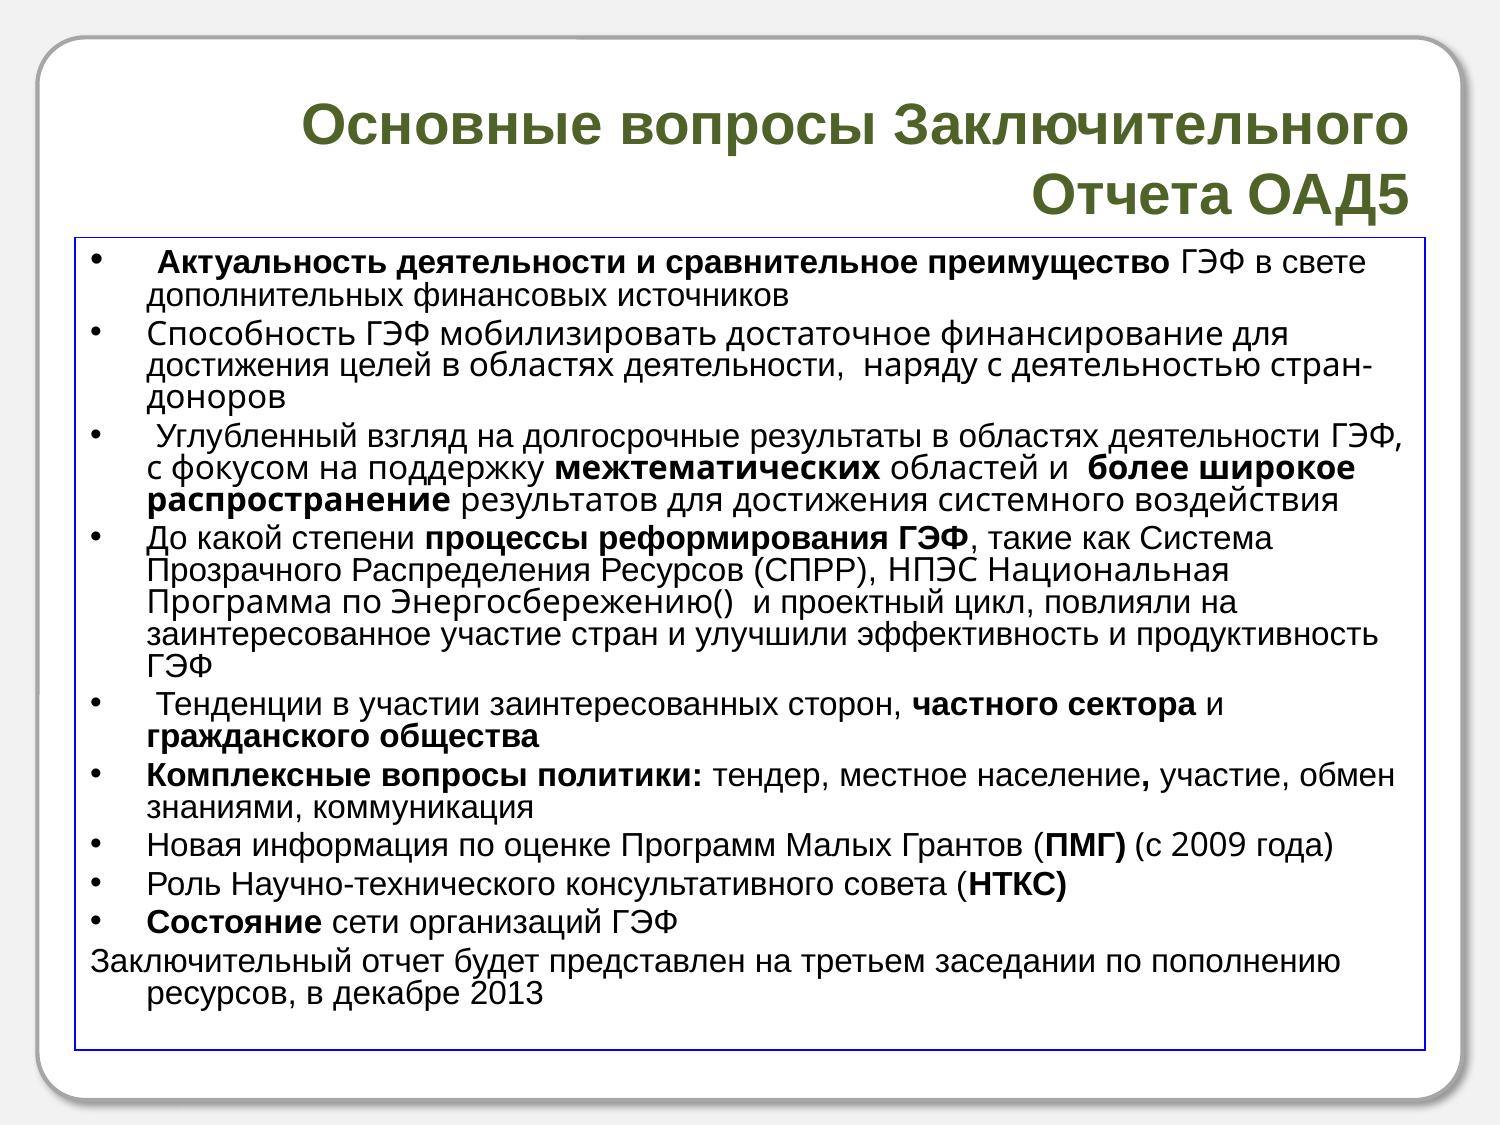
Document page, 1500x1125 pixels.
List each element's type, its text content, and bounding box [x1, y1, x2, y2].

list Актуальность деятельности и сравнительное преимущество ГЭФ в свете дополнительных финансовых источников Способность ГЭФ мобилизировать достаточное финансирование для достижения целей в областях деятельности, наряду с деятельностью стран-доноров Углубленный взгляд на долгосрочные результаты в областях деятельности ГЭФ, с фокусом на поддержку межтематических областей и более широкое распространение результатов для достижения системного воздействия До какой степени процессы реформирования ГЭФ, такие как Система Прозрачного Распределения Ресурсов (СПРР), НПЭС Национальная Программа по Энергосбережению() и проектный цикл, повлияли на заинтересованное участие стран и улучшили эффективность и продуктивность ГЭФ Тенденции в участии заинтересованных сторон, частного сектора и гражданского общества Комплексные вопросы политики: тендер, местное население, участие, обмен знаниями, коммуникация Новая информация по оценке Программ Малых Грантов (ПМГ) (с 2009 года) Роль Научно-технического консультативного совета (НТКС) Состояние сети организаций ГЭФ Заключительный отчет будет представлен на третьем заседании по пополнению ресурсов, в декабре 2013 [74, 237, 1426, 1051]
title Основные вопросы Заключительного Отчета ОАД5 [75, 62, 1425, 237]
